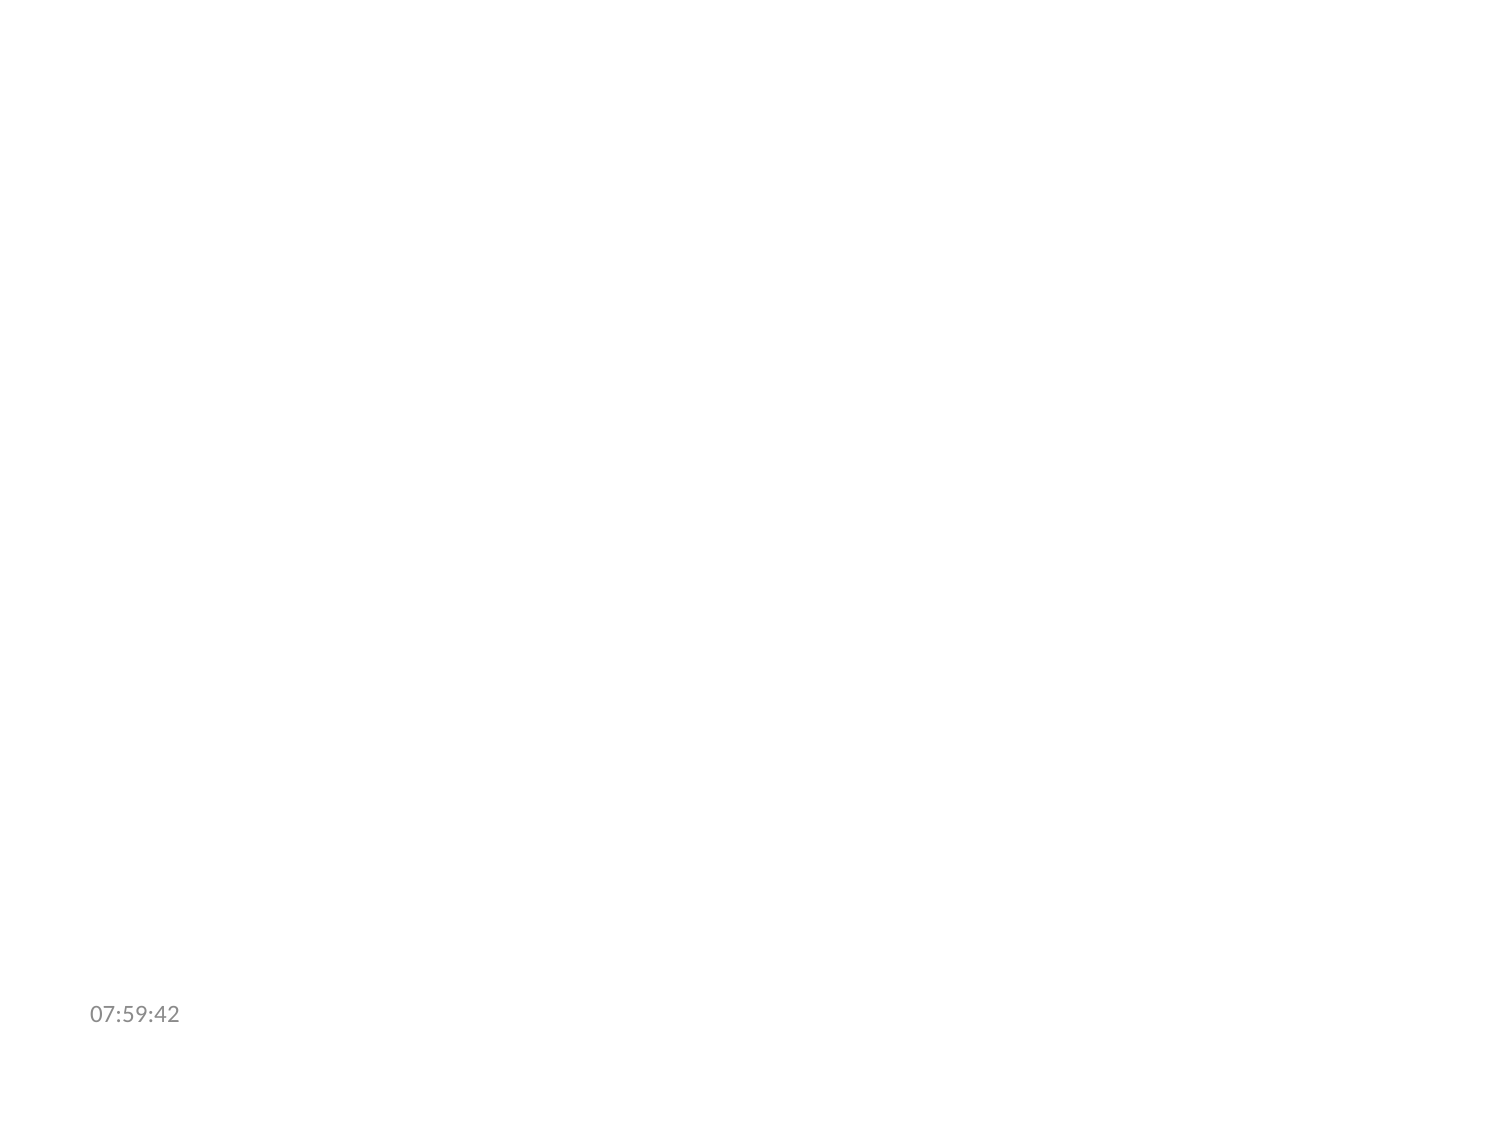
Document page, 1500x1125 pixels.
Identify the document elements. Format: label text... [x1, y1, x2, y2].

text_box 15:35:09 [75, 982, 425, 1043]
